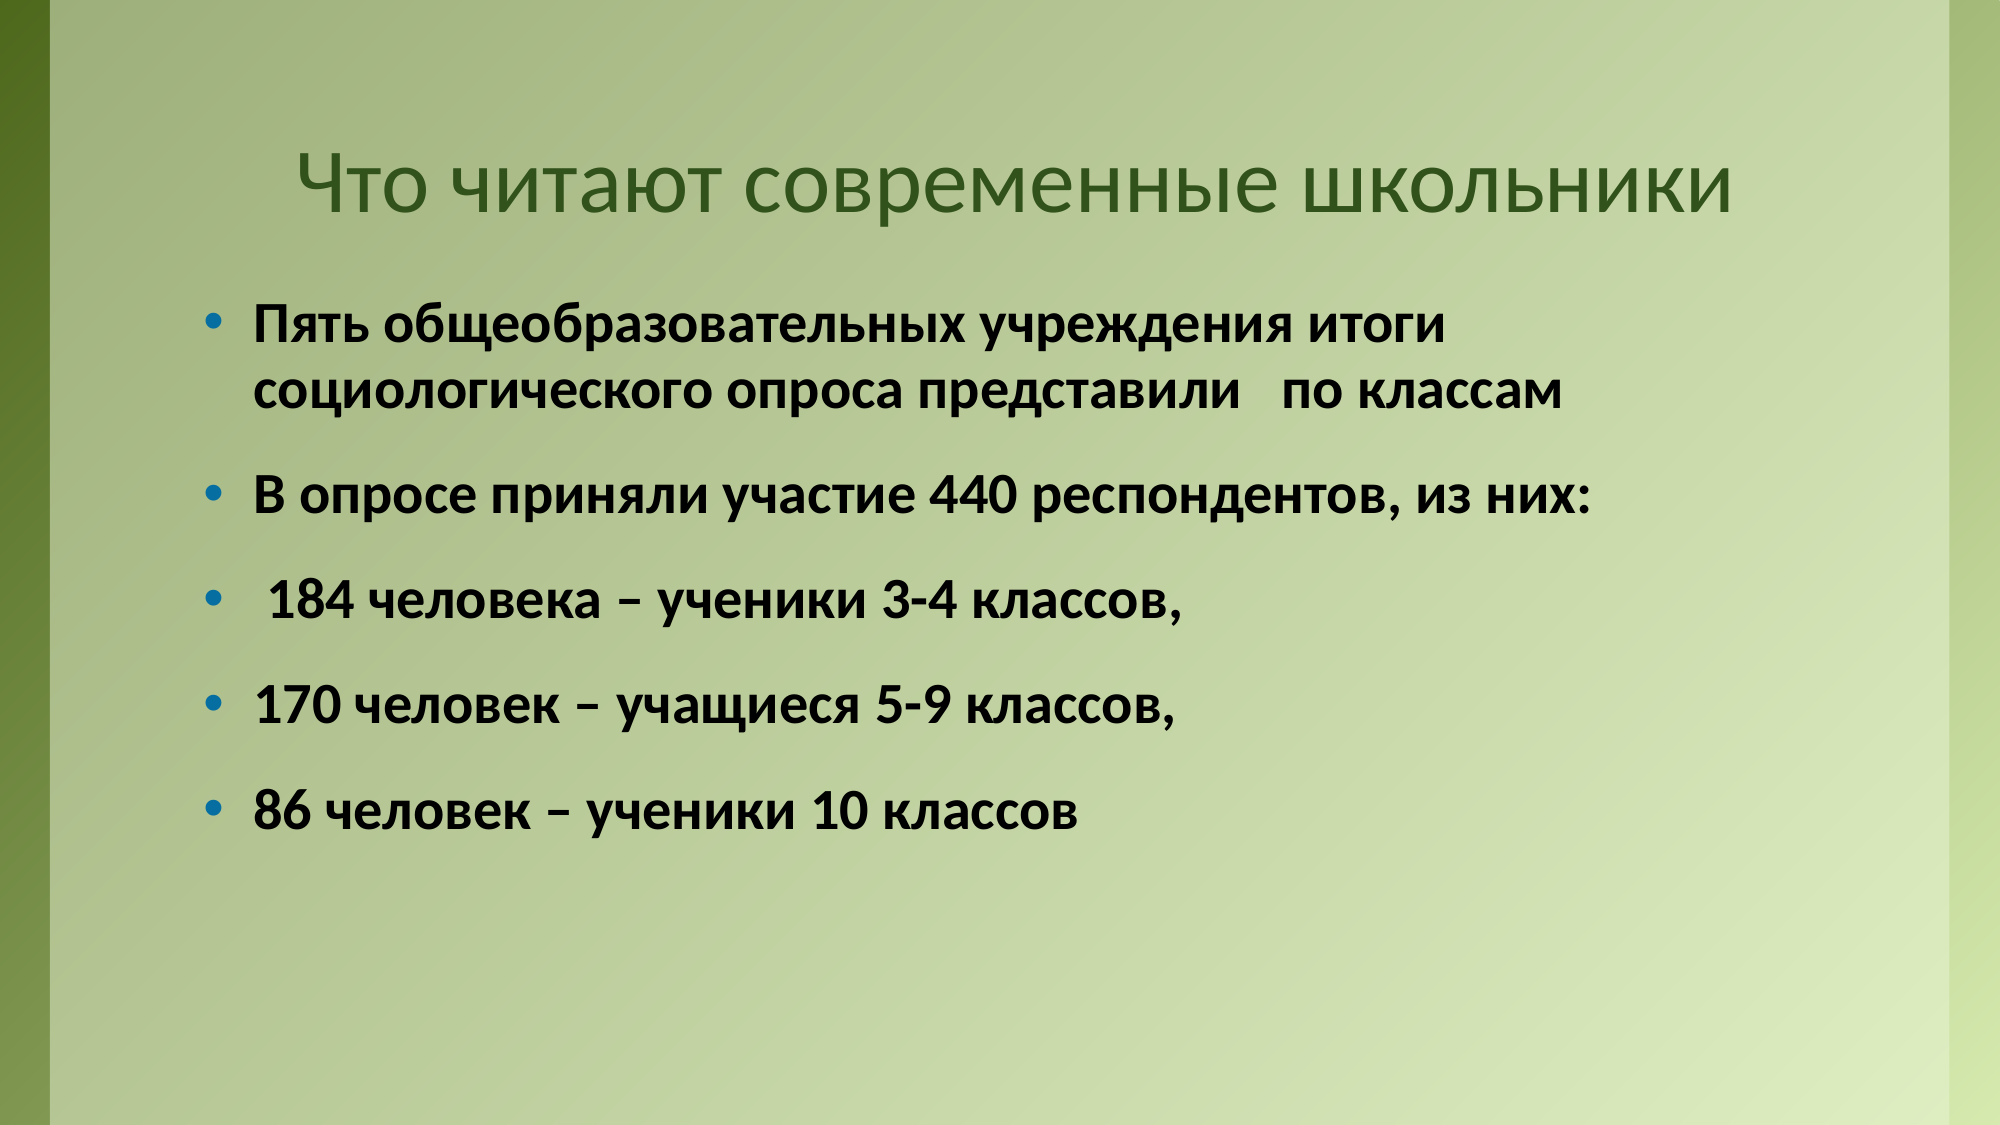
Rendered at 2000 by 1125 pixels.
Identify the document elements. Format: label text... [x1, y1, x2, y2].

list Пять общеобразовательных учреждения итоги социологического опроса представили по классам В опросе приняли участие 440 респондентов, из них: 184 человека – ученики 3-4 классов, 170 человек – учащиеся 5-9 классов, 86 человек – ученики 10 классов [183, 279, 1850, 1013]
title Что читают современные школьники [183, 12, 1850, 242]
